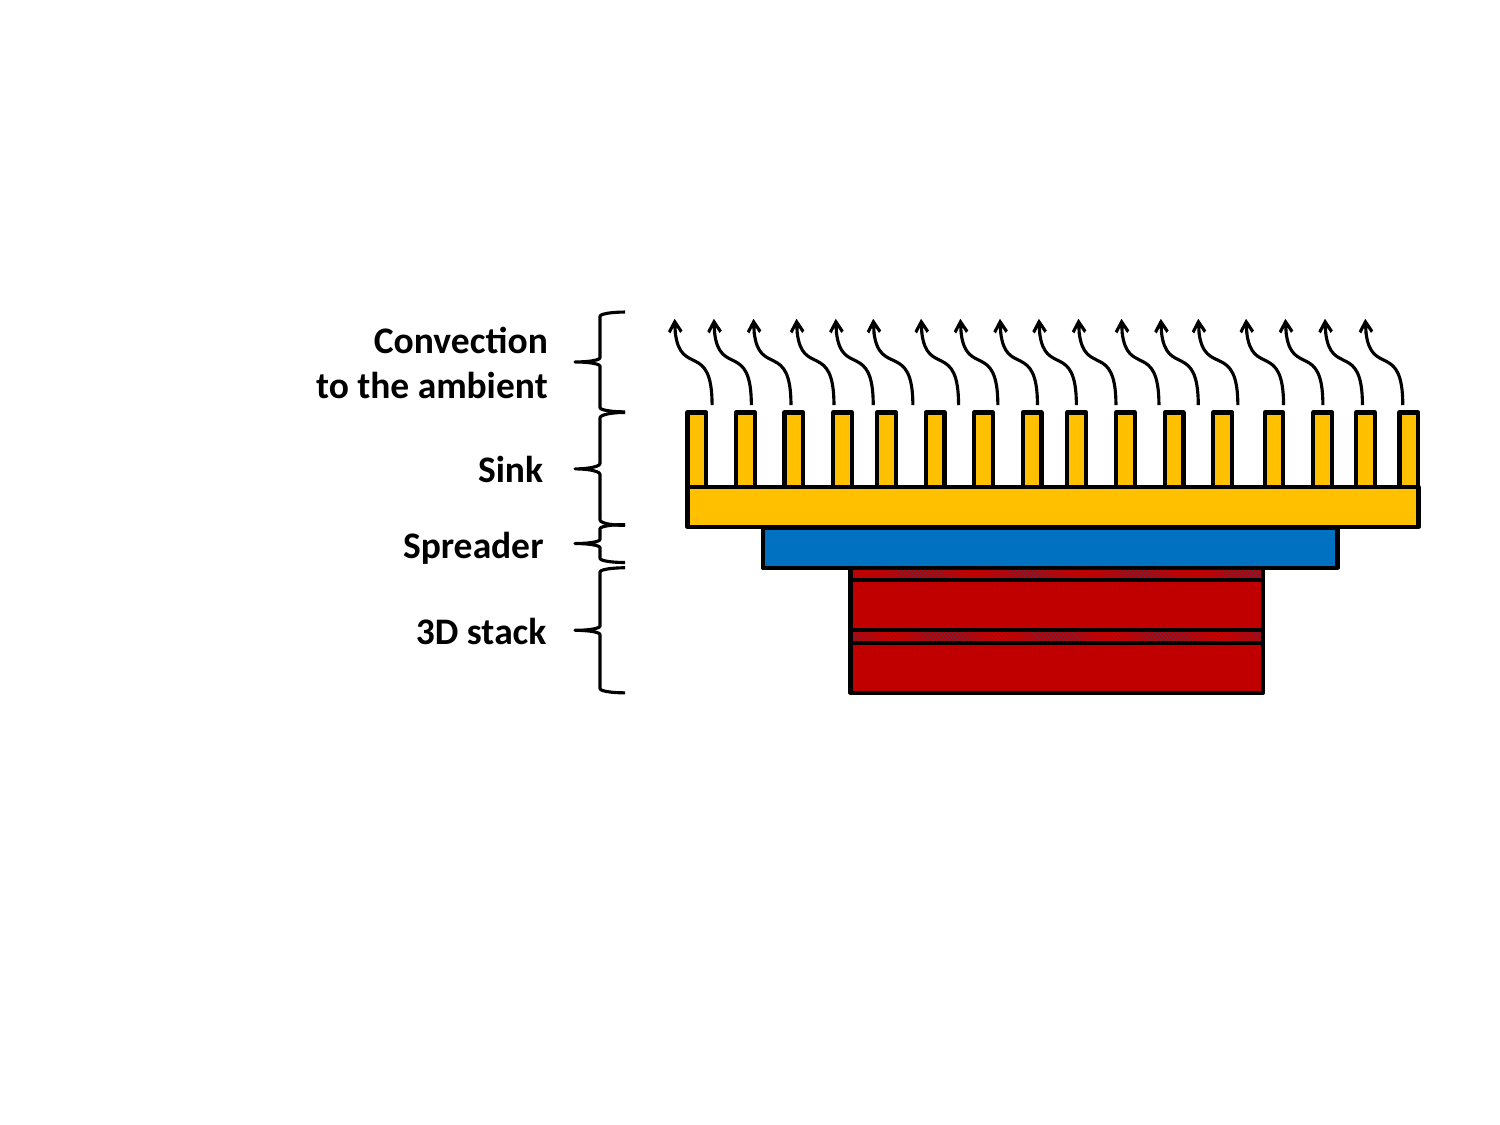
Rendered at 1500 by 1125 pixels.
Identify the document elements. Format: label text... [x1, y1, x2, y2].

text_box Convection to the ambient [300, 308, 563, 414]
text_box [761, 529, 1340, 570]
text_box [771, 343, 808, 381]
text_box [1221, 343, 1258, 381]
text_box [1397, 410, 1420, 489]
text_box [1311, 410, 1334, 489]
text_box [810, 343, 846, 381]
text_box [574, 311, 626, 412]
text_box [972, 410, 995, 489]
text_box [649, 343, 687, 381]
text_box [935, 343, 973, 381]
text_box [1065, 410, 1088, 489]
text_box [848, 632, 1265, 645]
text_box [1340, 343, 1428, 381]
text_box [728, 343, 769, 381]
text_box [875, 410, 898, 489]
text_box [975, 343, 1012, 381]
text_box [1136, 343, 1171, 381]
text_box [1300, 343, 1338, 381]
text_box [1211, 410, 1234, 489]
text_box [1163, 410, 1186, 489]
text_box 3D stack [400, 599, 562, 660]
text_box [689, 343, 726, 381]
text_box [1114, 410, 1137, 489]
text_box [574, 411, 626, 527]
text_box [849, 341, 897, 383]
text_box [782, 410, 805, 489]
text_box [1014, 343, 1051, 381]
text_box [848, 645, 1265, 695]
text_box [1263, 410, 1285, 489]
text_box [734, 410, 757, 489]
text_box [1260, 343, 1298, 381]
text_box [848, 570, 1265, 582]
text_box [685, 485, 1421, 529]
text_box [1174, 341, 1222, 383]
text_box [574, 525, 626, 564]
text_box [685, 410, 708, 489]
text_box Sink [462, 437, 558, 498]
text_box [831, 410, 854, 489]
text_box [848, 582, 1265, 632]
text_box Spreader [388, 513, 559, 574]
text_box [1096, 343, 1133, 381]
text_box [1354, 410, 1377, 489]
text_box [1021, 410, 1044, 489]
text_box [924, 410, 947, 489]
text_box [1053, 343, 1094, 381]
text_box [574, 566, 626, 694]
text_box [896, 343, 933, 381]
